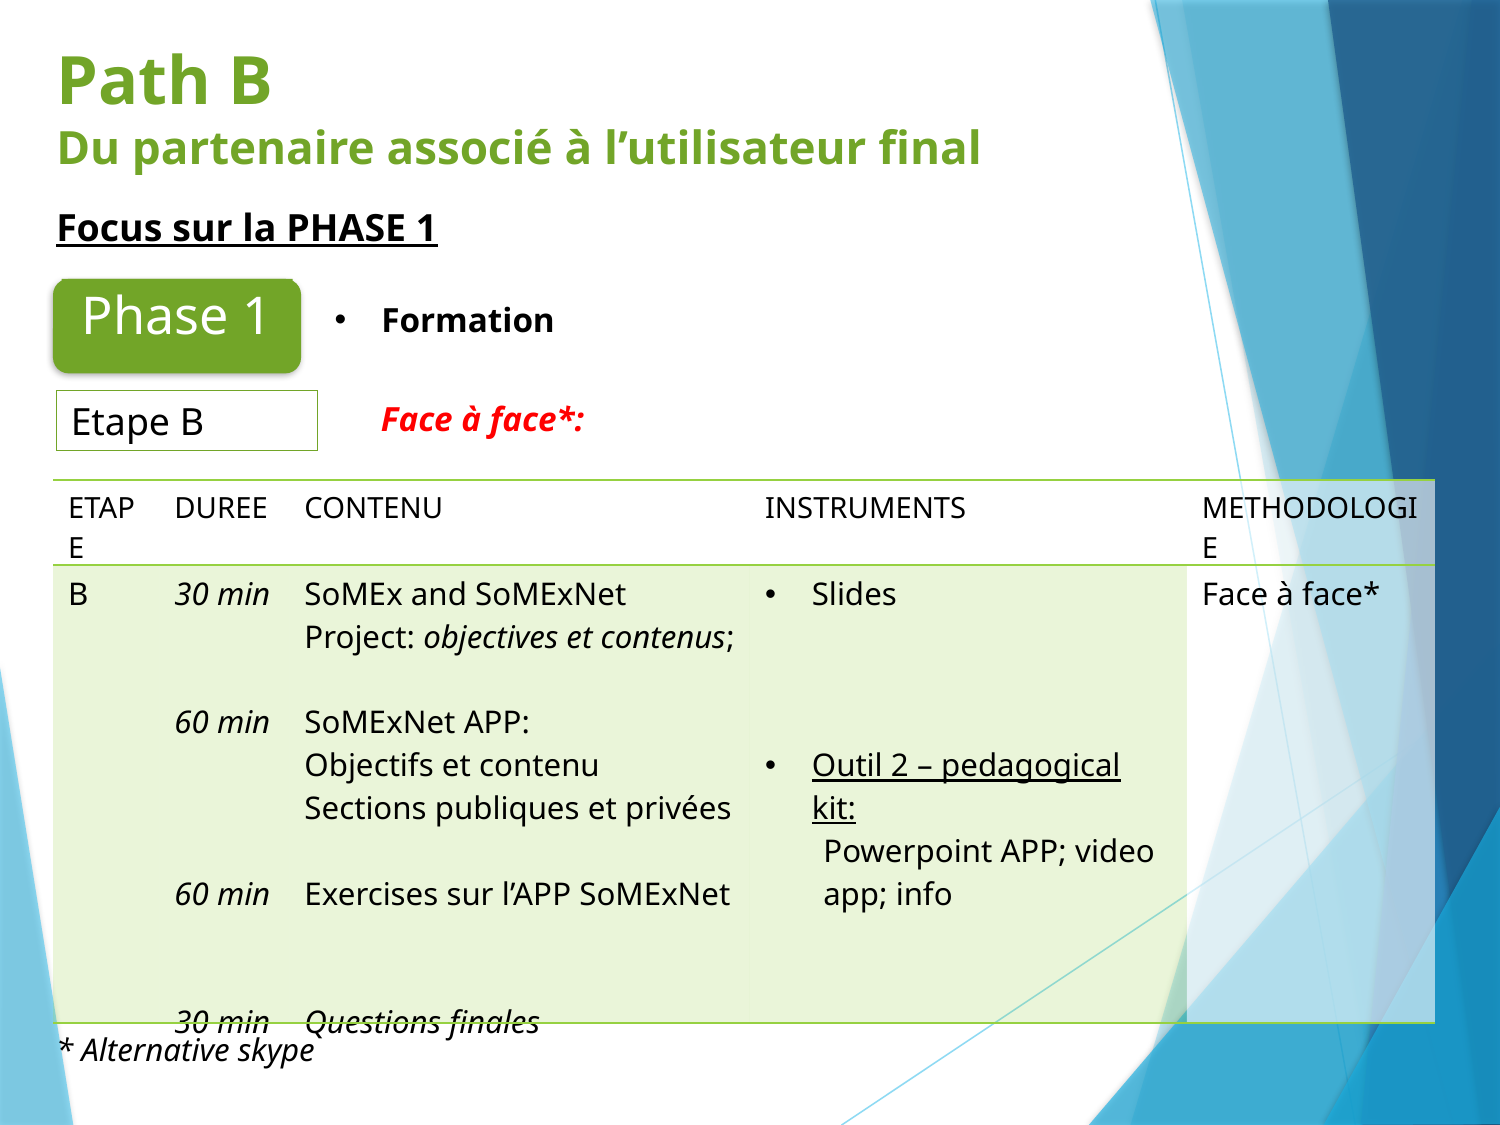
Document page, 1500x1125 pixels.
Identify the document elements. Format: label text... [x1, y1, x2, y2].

table_cell Slides Outil 2 – pedagogical kit: Powerpoint APP; video app; info [750, 566, 1187, 1022]
text_box Path B Du partenaire associé à l’utilisateur final [41, 30, 1415, 203]
table_cell B [53, 566, 159, 1022]
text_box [52, 278, 302, 374]
table_header CONTENU [289, 481, 750, 564]
table_header DUREE [159, 481, 289, 564]
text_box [55, 390, 1424, 452]
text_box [324, 254, 1500, 384]
table_header ETAPE [53, 481, 159, 564]
table_header INSTRUMENTS [750, 481, 1187, 564]
table_cell SoMEx and SoMExNet Project: objectives et contenus; SoMExNet APP: Objectifs et contenu Sections publiques et privées Exercises sur l’APP SoMExNet Questions finales [289, 566, 750, 1022]
text_box * Alternative skype [41, 1023, 1444, 1076]
table_cell Face à face* [1187, 566, 1435, 1022]
text_box Focus sur la PHASE 1 [41, 203, 1187, 264]
table_header METHODOLOGIE [1187, 481, 1435, 564]
table_cell 30 min 60 min 60 min 30 min [159, 566, 289, 1022]
